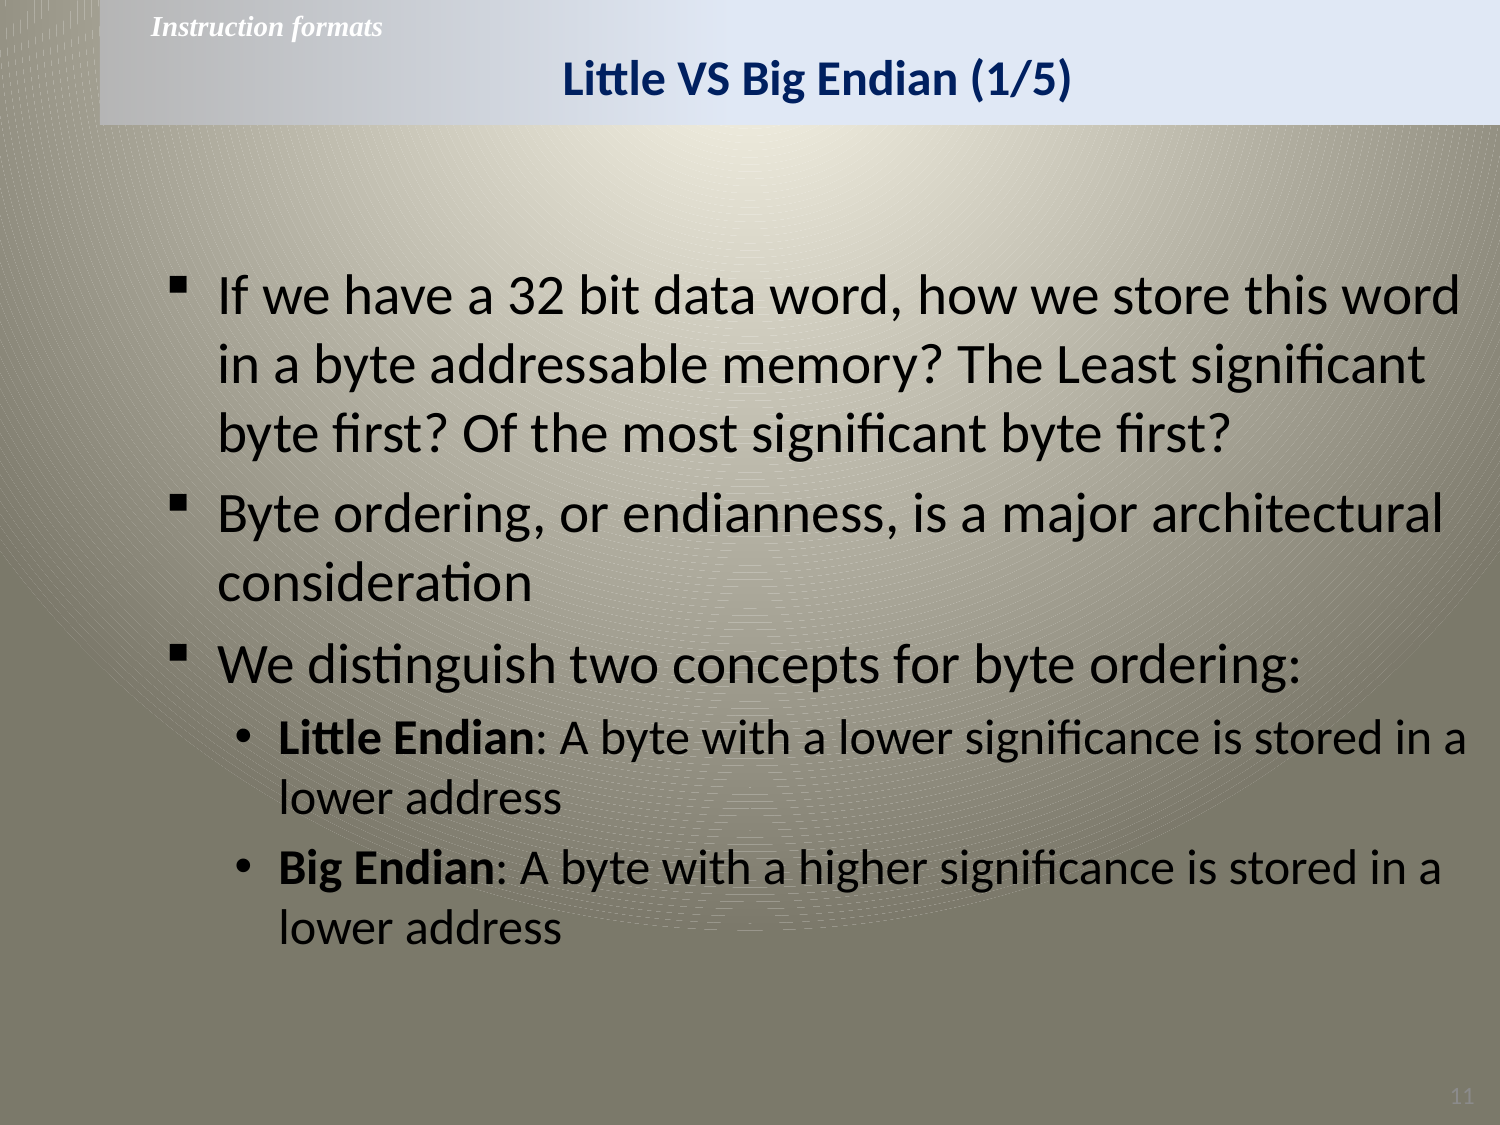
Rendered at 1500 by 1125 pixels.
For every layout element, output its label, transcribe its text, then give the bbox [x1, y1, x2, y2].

list If we have a 32 bit data word, how we store this word in a byte addressable memory? The Least significant byte first? Of the most significant byte first? Byte ordering, or endianness, is a major architectural consideration We distinguish two concepts for byte ordering: Little Endian: A byte with a lower significance is stored in a lower address Big Endian: A byte with a higher significance is stored in a lower address [150, 249, 1488, 993]
title Little VS Big Endian (1/5) [135, 37, 1500, 113]
list Instruction formats [135, 0, 625, 50]
